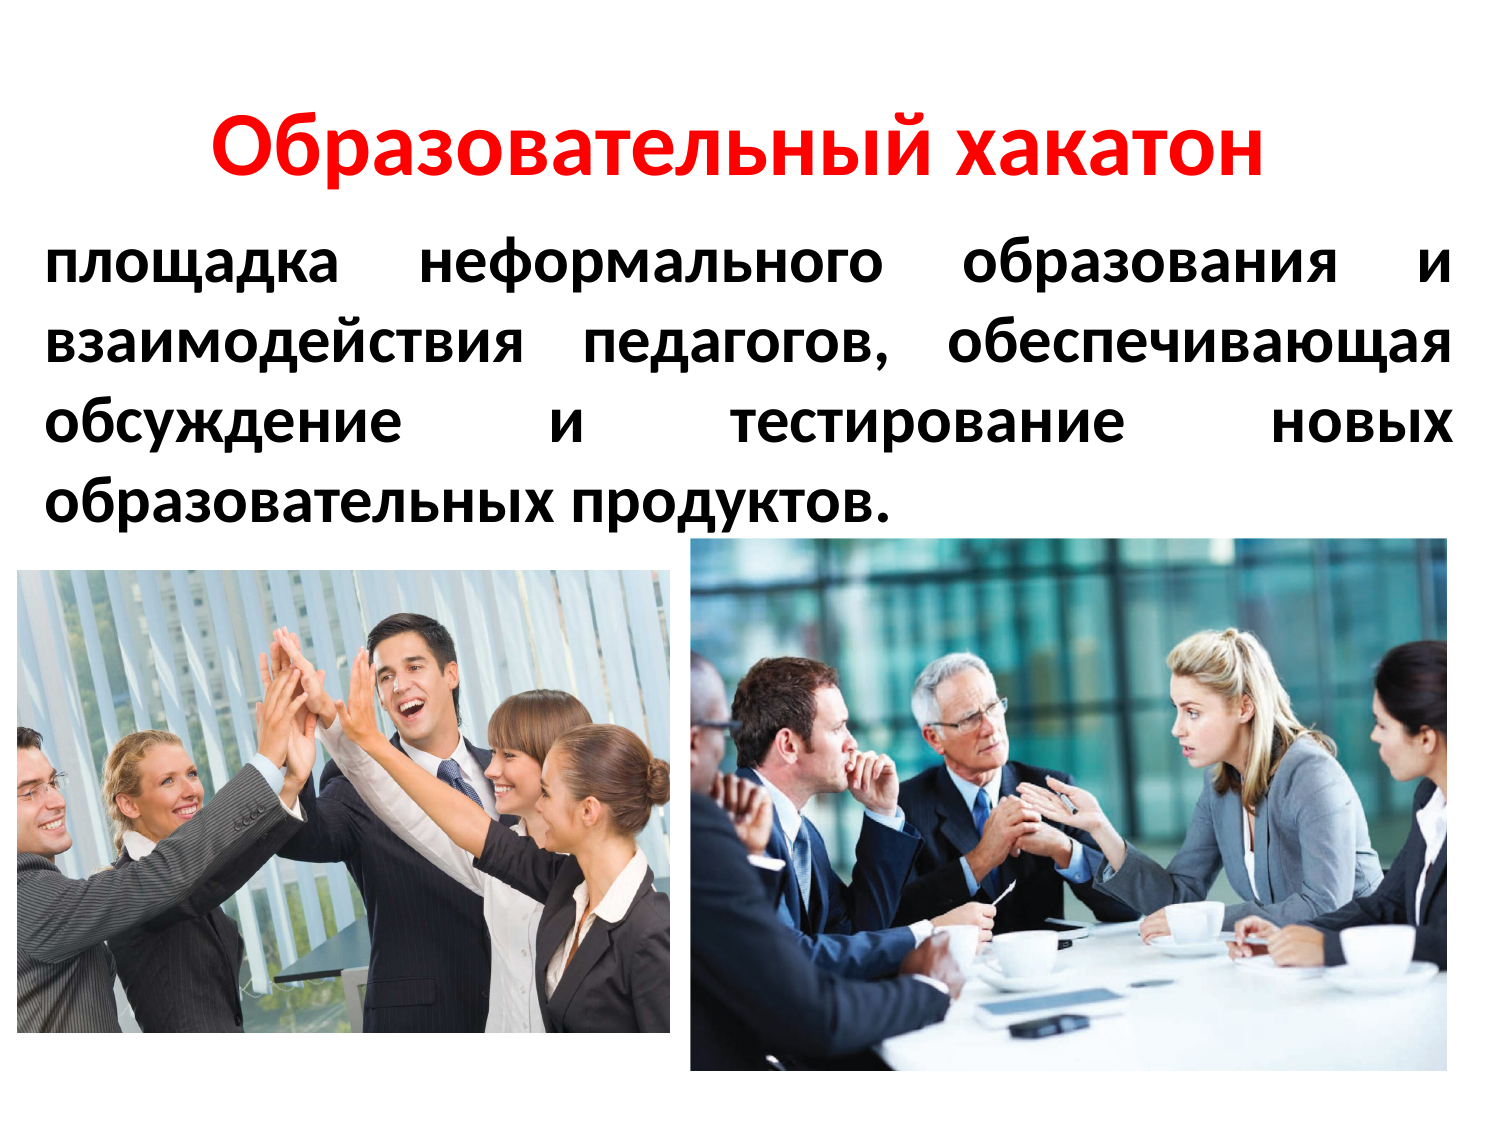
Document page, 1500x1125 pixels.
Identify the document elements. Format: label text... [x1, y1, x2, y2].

list площадка неформального образования и взаимодействия педагогов, обеспечивающая обсуждение и тестирование новых образовательных продуктов. [29, 208, 1471, 1005]
title Образовательный хакатон [75, 45, 1425, 208]
picture [690, 538, 1448, 1071]
picture [17, 570, 670, 1033]
